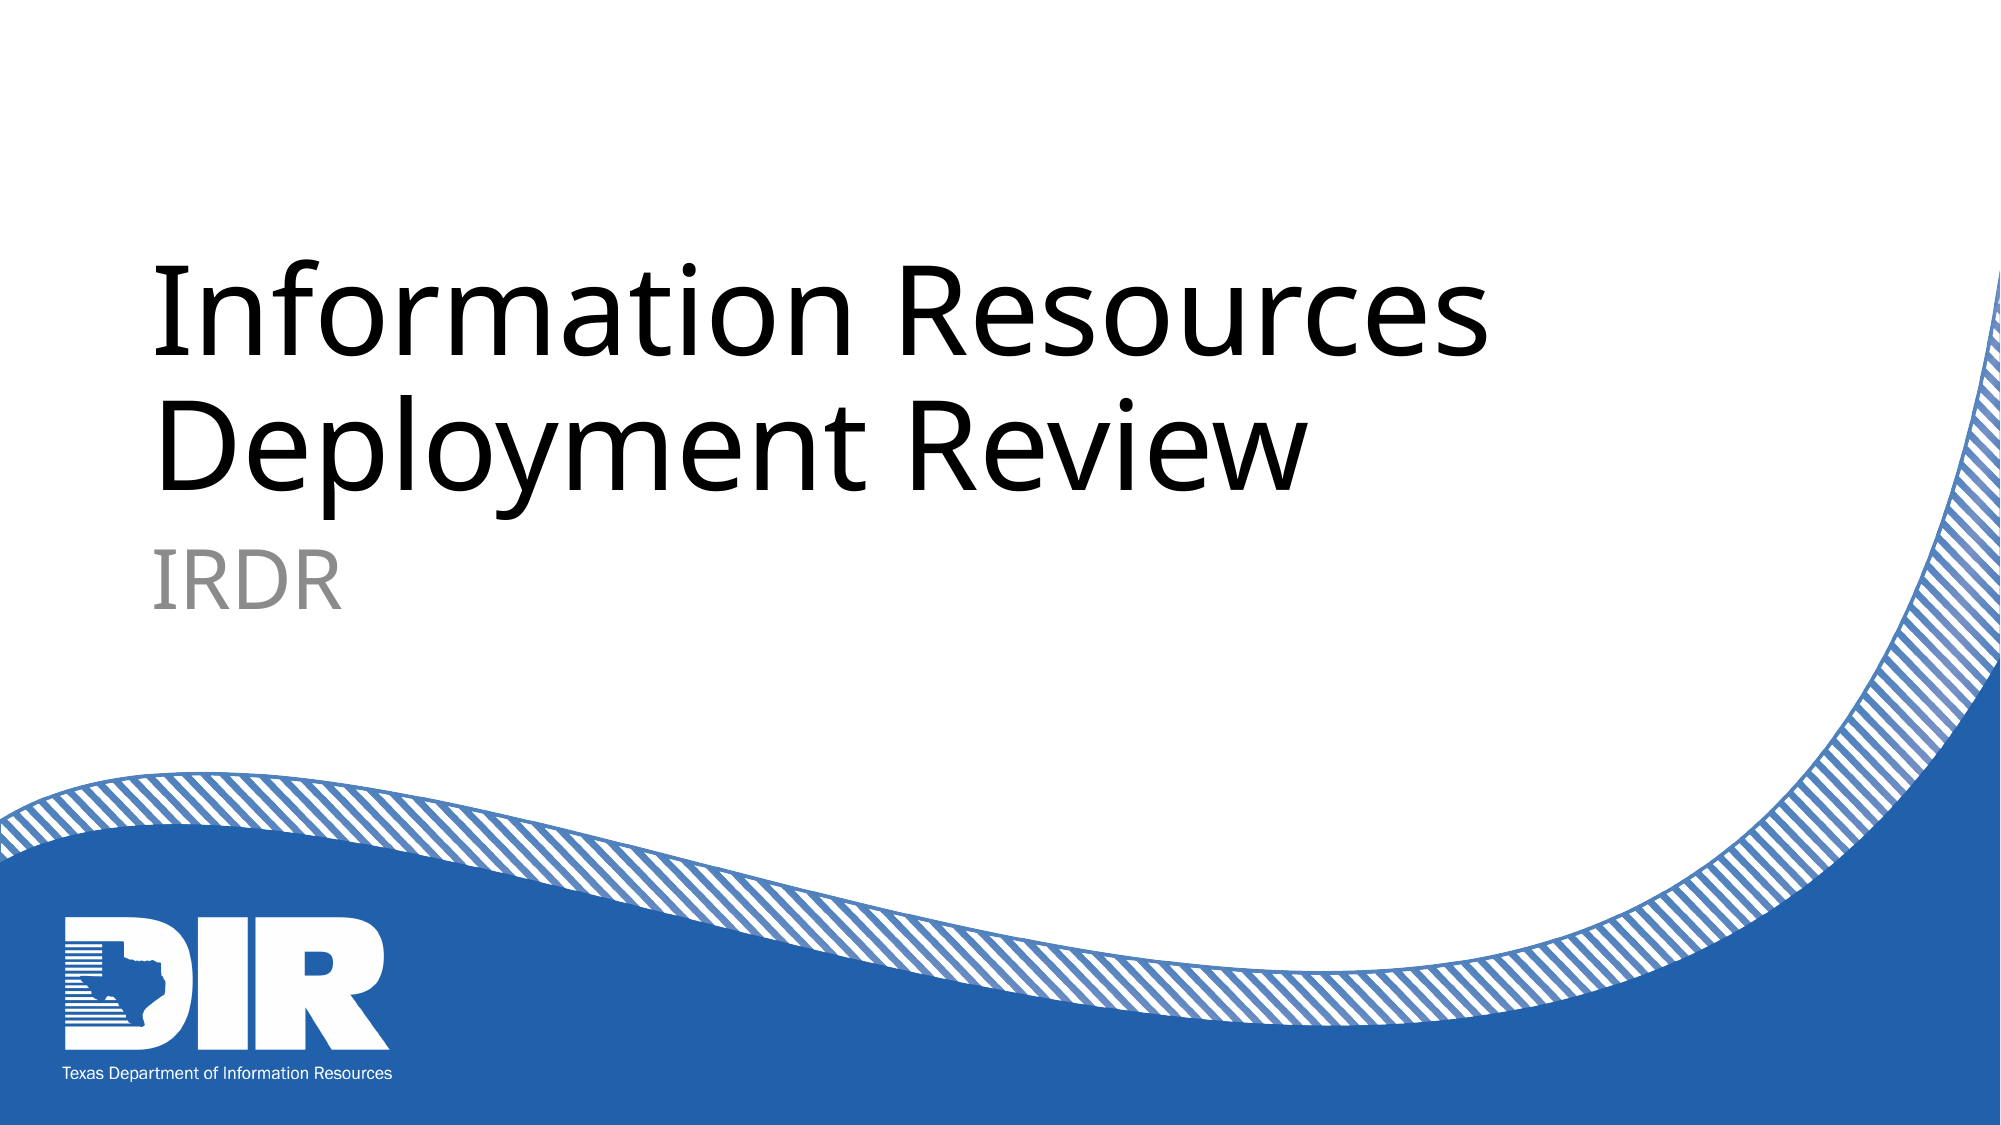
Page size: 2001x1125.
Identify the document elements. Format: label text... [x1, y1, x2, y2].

list IRDR [136, 529, 1862, 776]
picture [0, 0, 2001, 1125]
title Information Resources Deployment Review [136, 57, 1862, 526]
